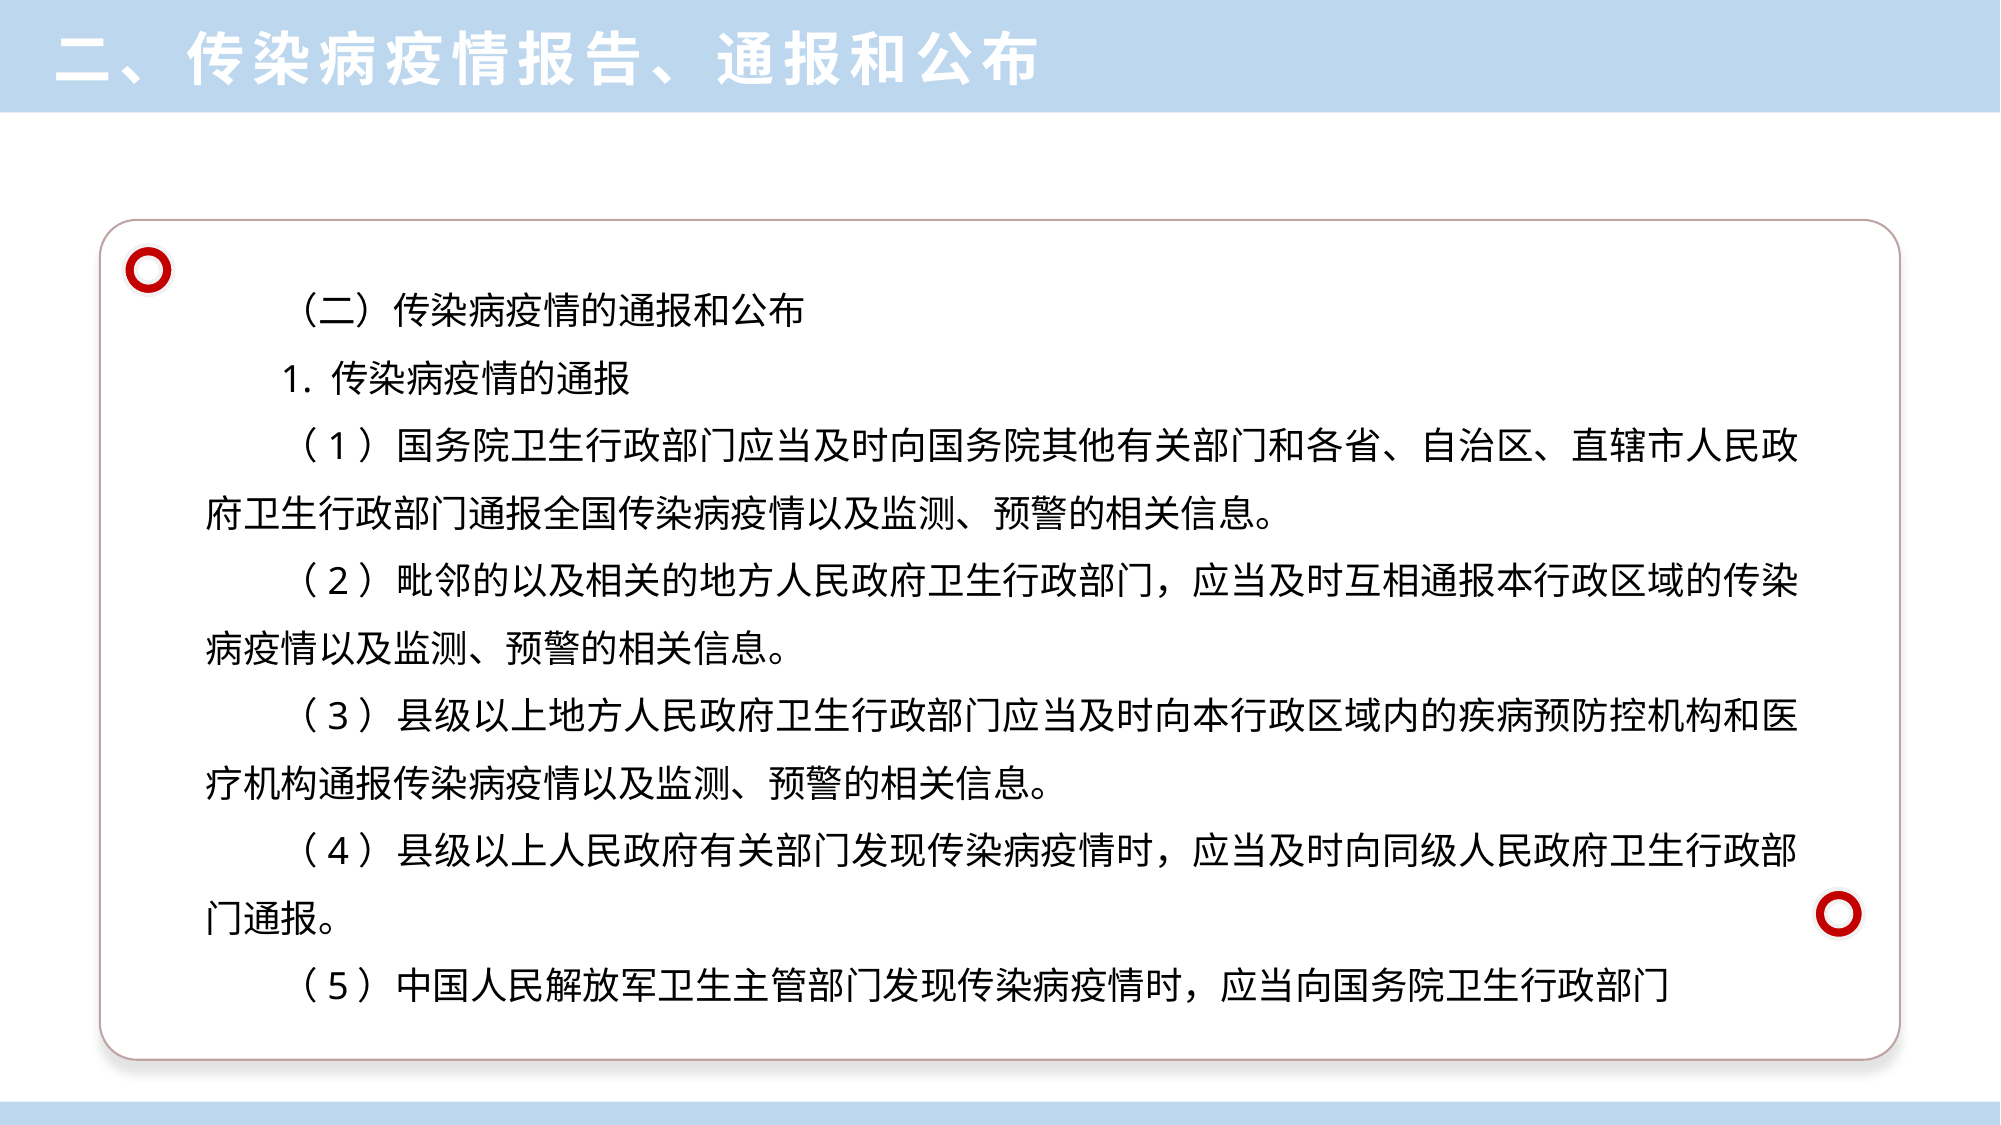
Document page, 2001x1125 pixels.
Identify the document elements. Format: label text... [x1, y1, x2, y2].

text_box 二、传染病疫情报告、通报和公布 [41, 16, 1053, 98]
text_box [99, 219, 1900, 1060]
